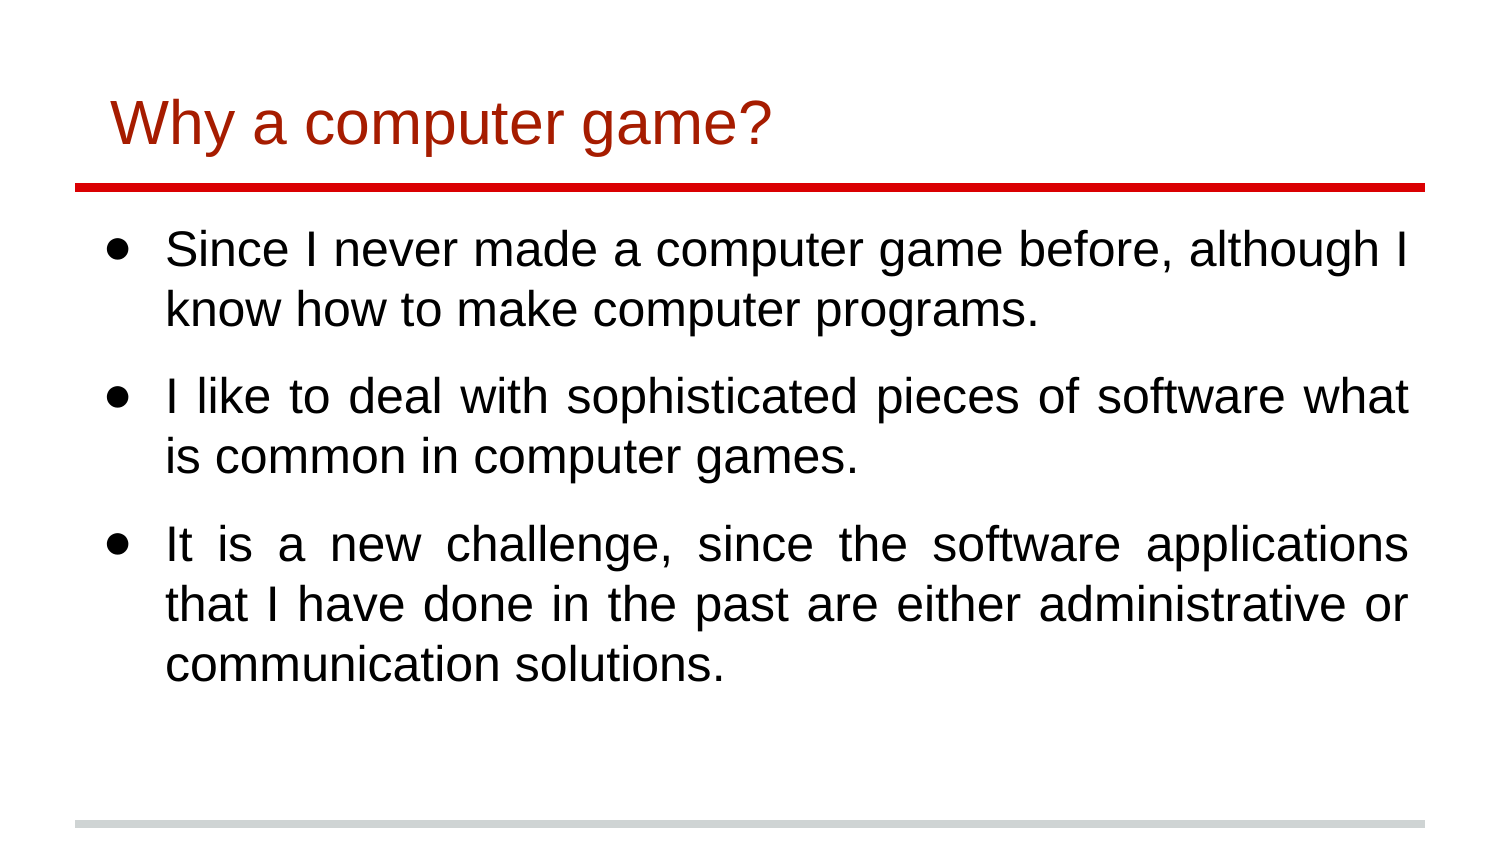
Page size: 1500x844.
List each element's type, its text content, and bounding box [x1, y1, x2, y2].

list Since I never made a computer game before, although I know how to make computer programs. I like to deal with sophisticated pieces of software what is common in computer games. It is a new challenge, since the software applications that I have done in the past are either administrative or communication solutions. [75, 201, 1425, 761]
title Why a computer game? [75, 33, 1425, 175]
